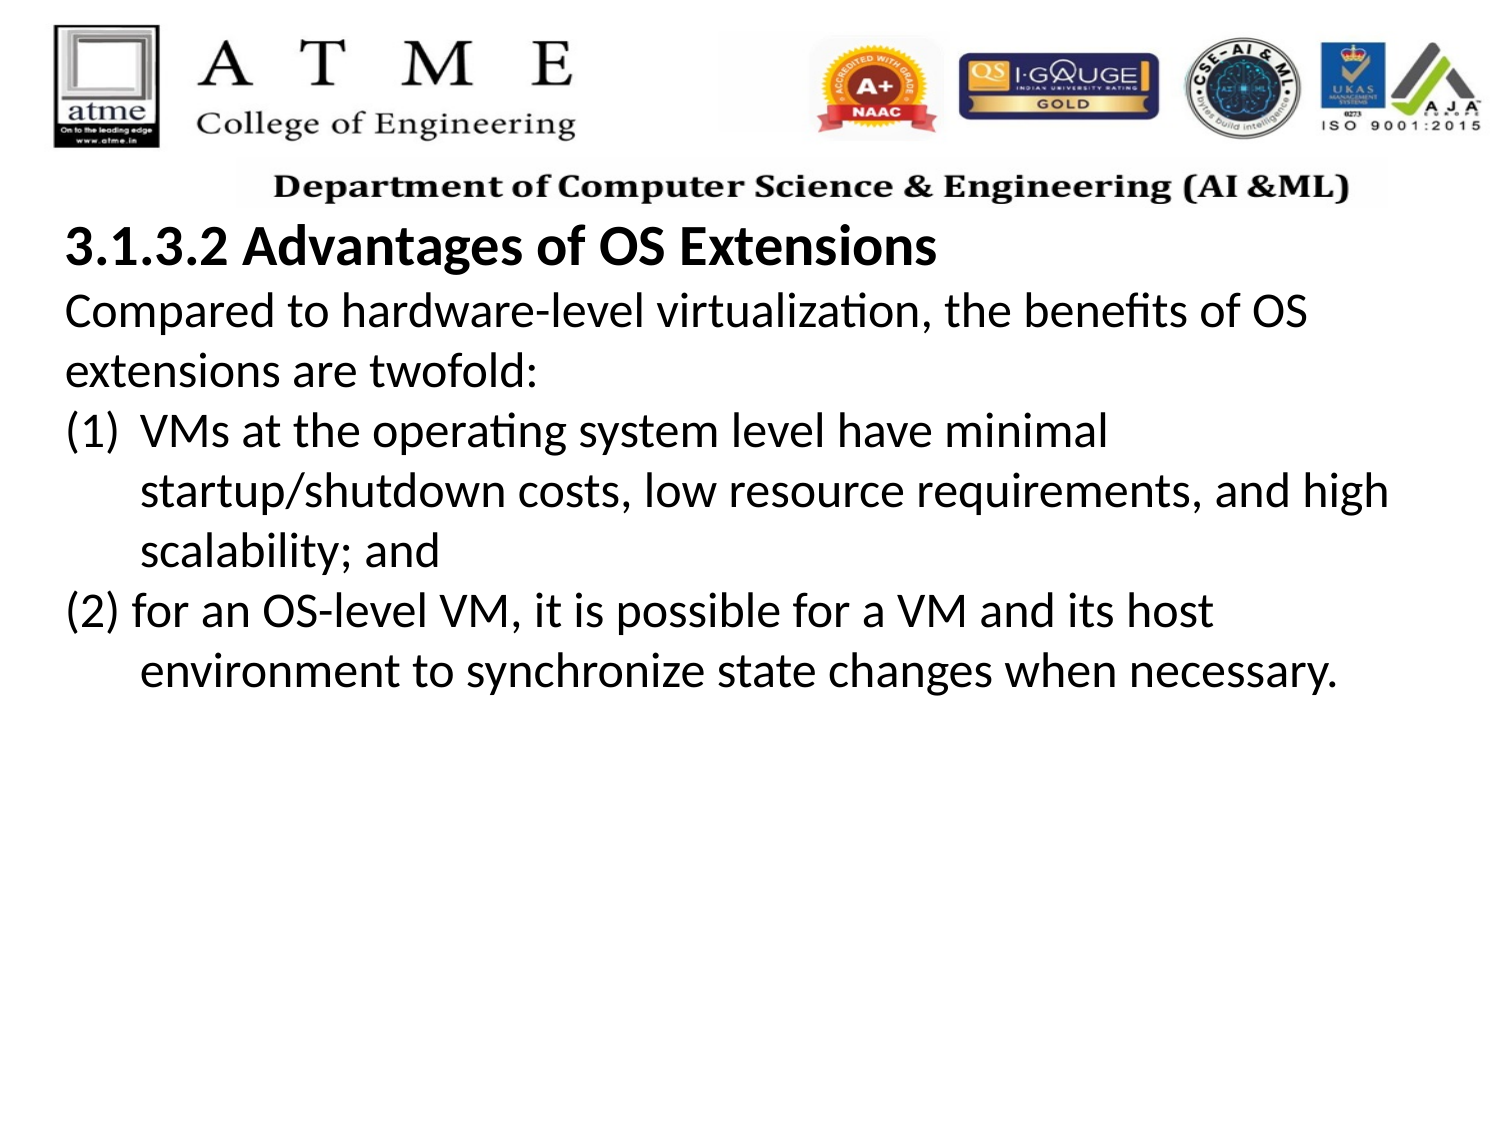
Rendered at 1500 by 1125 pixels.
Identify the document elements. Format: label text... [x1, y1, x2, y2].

text_box 3.1.3.2 Advantages of OS Extensions Compared to hardware-level virtualization, the benefits of OS extensions are twofold: VMs at the operating system level have minimal startup/shutdown costs, low resource requirements, and high scalability; and (2) for an OS-level VM, it is possible for a VM and its host environment to synchronize state changes when necessary. [50, 234, 1438, 705]
picture [24, 0, 1500, 226]
